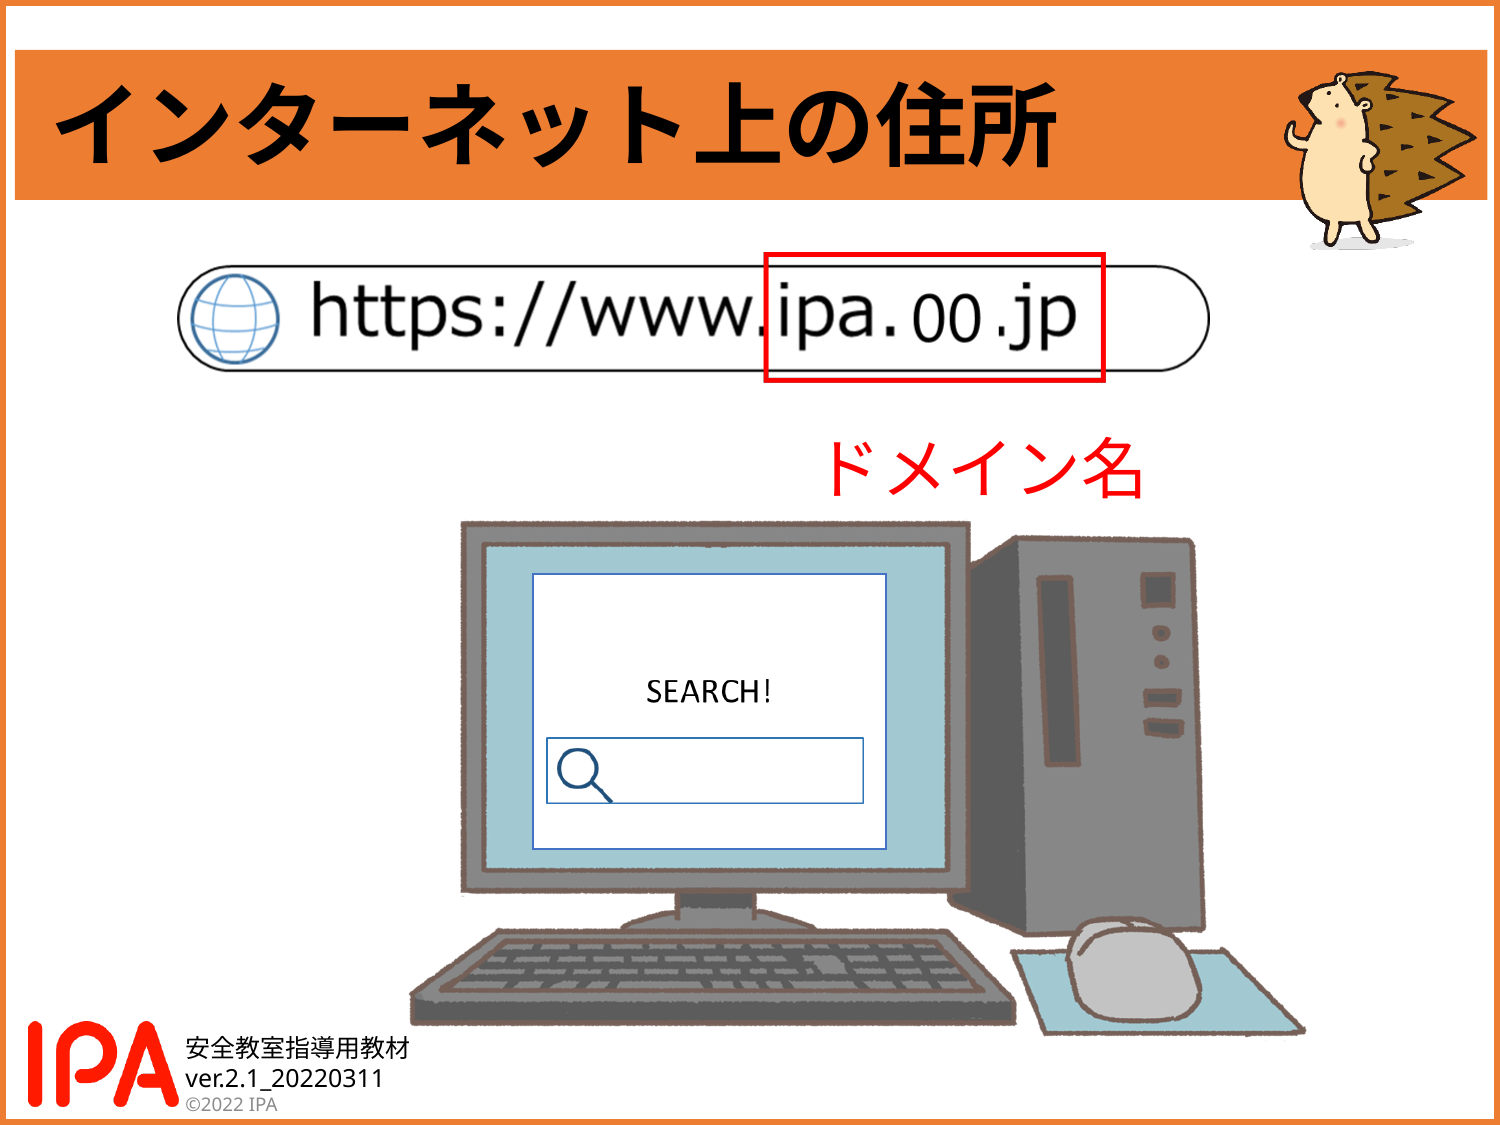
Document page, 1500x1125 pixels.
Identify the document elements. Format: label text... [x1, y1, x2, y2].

picture [386, 492, 1311, 1059]
title インターネット上の住所 [35, 65, 1341, 195]
picture [28, 1021, 179, 1107]
text_box ドメイン名 [778, 405, 1184, 492]
picture [1284, 71, 1477, 250]
picture [177, 252, 1210, 405]
